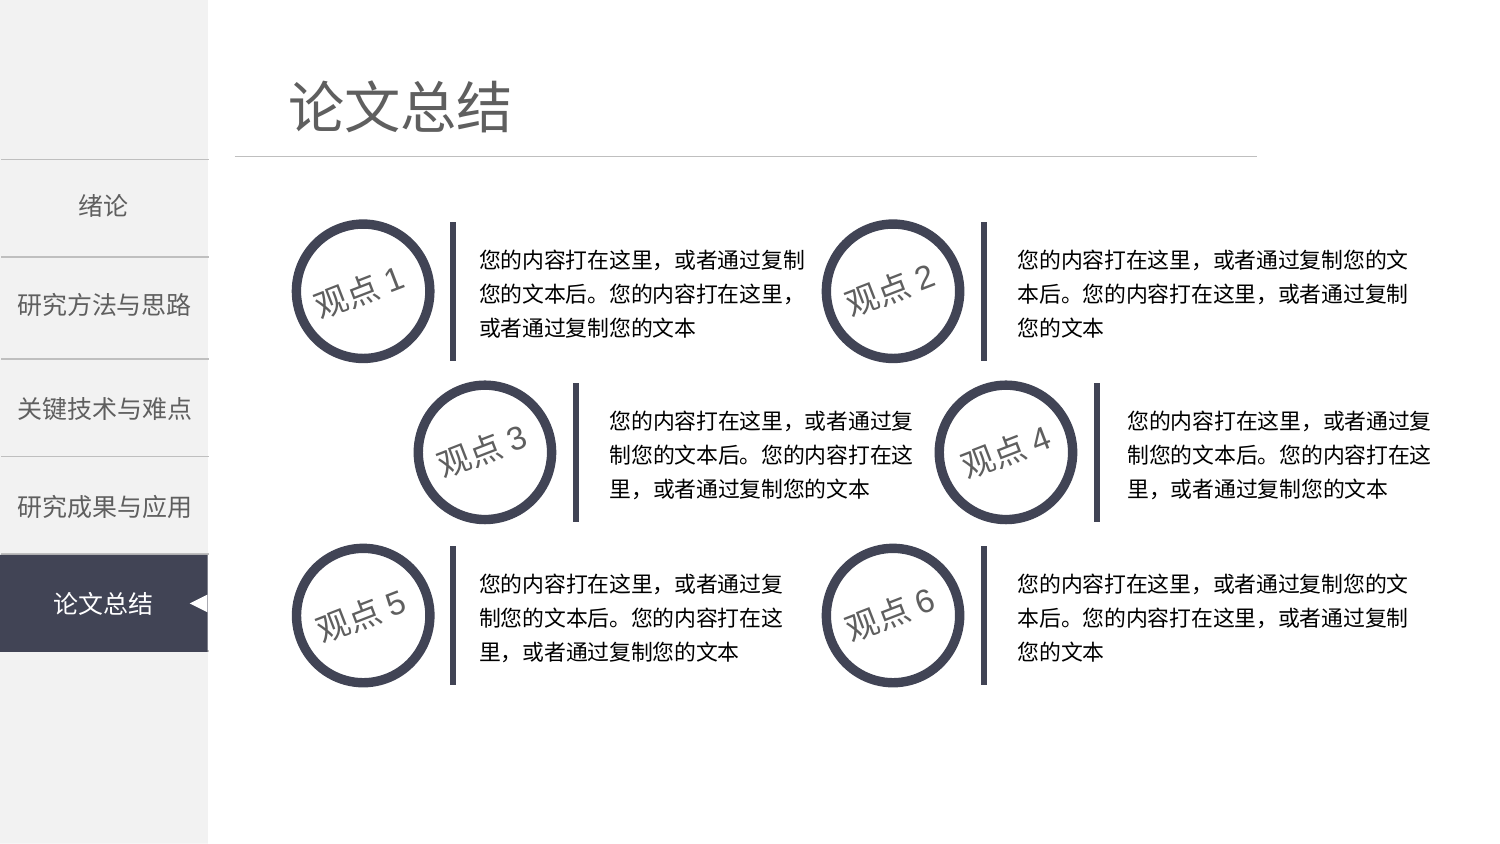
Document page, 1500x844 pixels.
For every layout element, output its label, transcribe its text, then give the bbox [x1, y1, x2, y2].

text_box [821, 224, 960, 359]
text_box [450, 222, 456, 361]
text_box 您的内容打在这里，或者通过复制您的文本后。您的内容打在这里，或者通过复制您的文本 [599, 394, 931, 507]
text_box [450, 546, 456, 685]
text_box 您的内容打在这里，或者通过复制您的文本后。您的内容打在这里，或者通过复制您的文本 [469, 557, 807, 670]
text_box 您的内容打在这里，或者通过复制您的文本后。您的内容打在这里，或者通过复制您的文本 [469, 233, 821, 346]
text_box [1094, 383, 1100, 522]
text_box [937, 385, 1075, 520]
text_box 您的内容打在这里，或者通过复制您的文本后。您的内容打在这里，或者通过复制您的文本 [1007, 557, 1421, 670]
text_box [290, 224, 430, 359]
text_box 您的内容打在这里，或者通过复制您的文本后。您的内容打在这里，或者通过复制您的文本 [1007, 233, 1421, 346]
text_box [573, 383, 579, 522]
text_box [821, 548, 960, 683]
text_box 您的内容打在这里，或者通过复制您的文本后。您的内容打在这里，或者通过复制您的文本 [1117, 394, 1445, 507]
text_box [412, 385, 552, 520]
text_box [981, 546, 987, 685]
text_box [292, 548, 430, 683]
text_box [981, 222, 987, 361]
